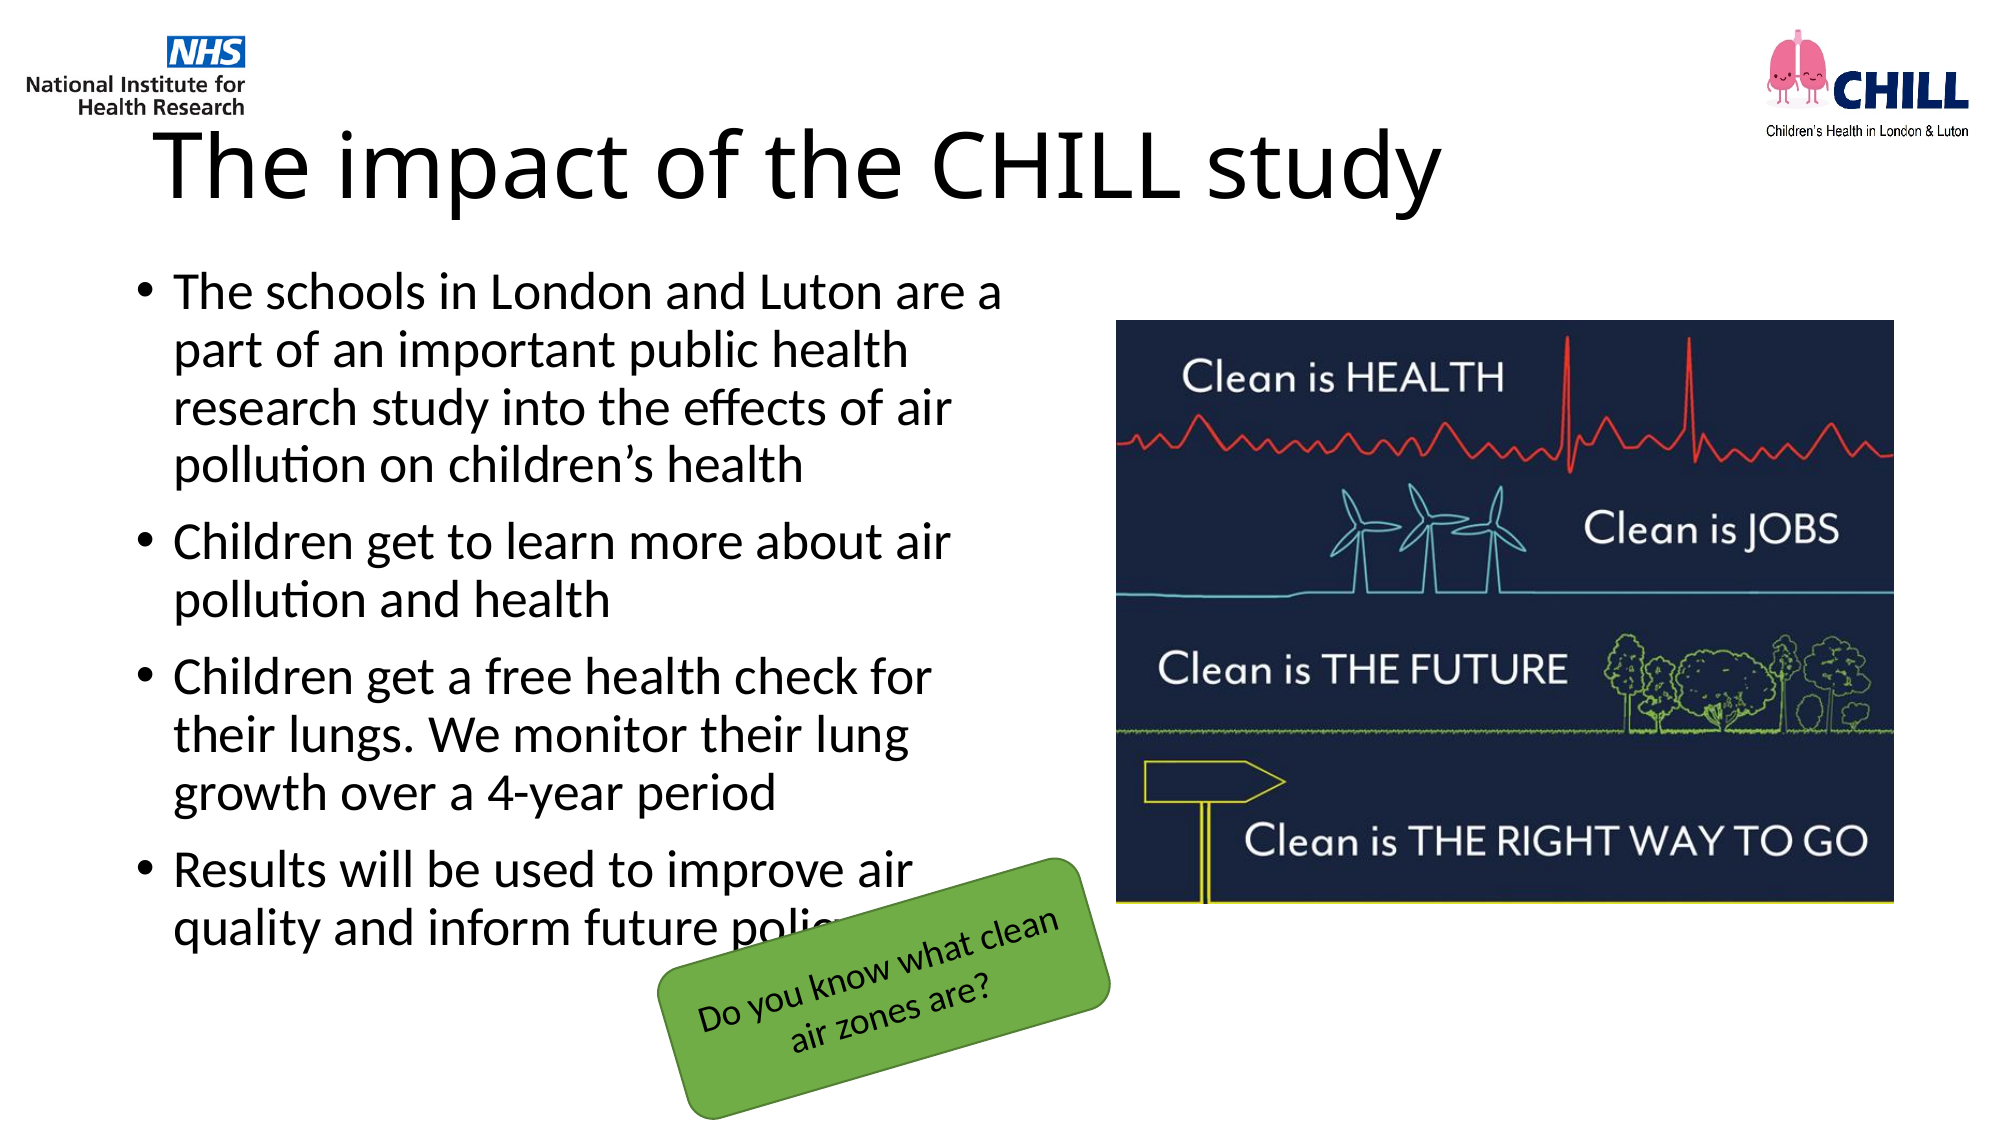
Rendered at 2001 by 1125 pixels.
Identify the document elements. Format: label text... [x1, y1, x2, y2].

picture [25, 35, 246, 131]
text_box Do you know what clean air zones are? [656, 857, 1111, 1120]
picture [1760, 27, 1975, 140]
title The impact of the CHILL study [137, 59, 1863, 278]
list The schools in London and Luton are a part of an important public health research study into the effects of air pollution on children’s health Children get to learn more about air pollution and health Children get a free health check for their lungs. We monitor their lung growth over a 4-year period Results will be used to improve air quality and inform future policy [120, 255, 1020, 970]
picture [1116, 320, 1894, 904]
